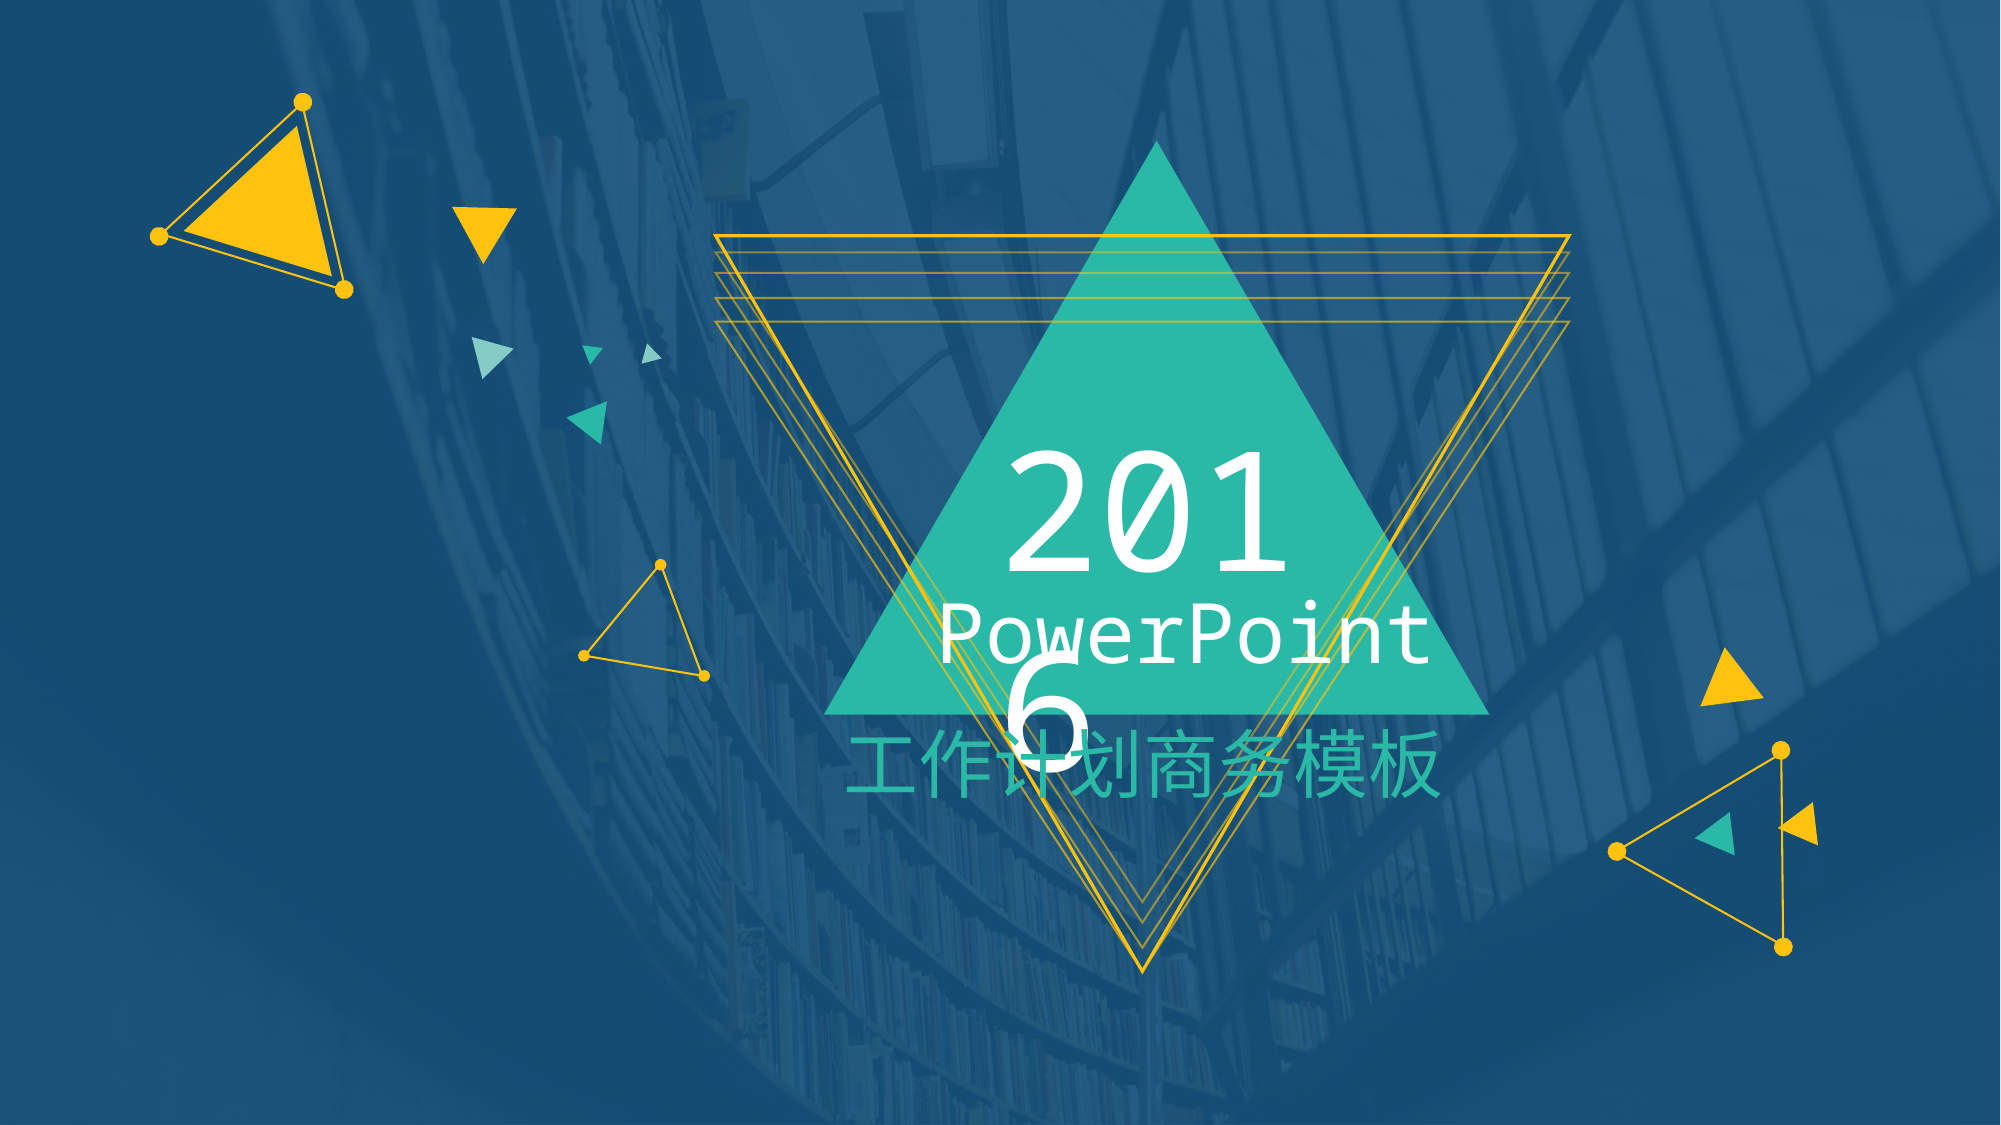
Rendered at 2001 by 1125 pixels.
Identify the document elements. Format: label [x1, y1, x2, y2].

picture [0, 0, 2001, 1125]
text_box [715, 235, 1570, 972]
text_box [1101, 138, 1212, 234]
text_box [1698, 645, 1766, 708]
text_box [575, 576, 715, 705]
text_box [1629, 750, 1854, 957]
text_box [149, 92, 658, 446]
